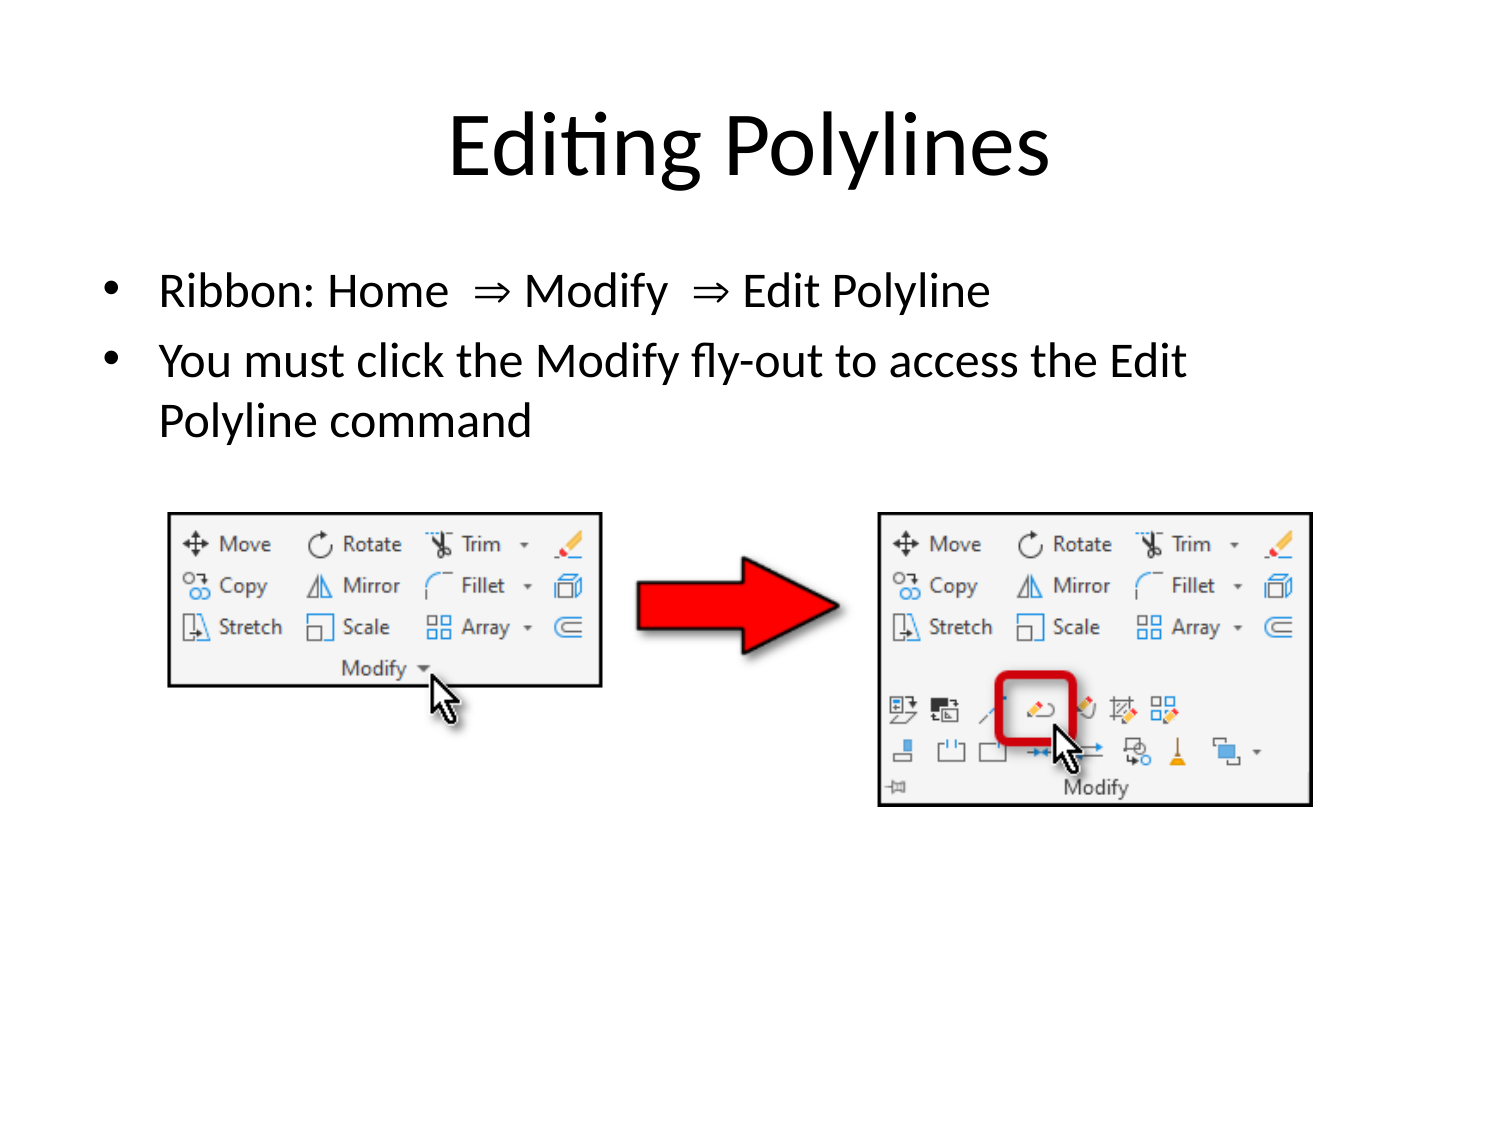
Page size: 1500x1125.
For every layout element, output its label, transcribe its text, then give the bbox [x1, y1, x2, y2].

picture [153, 512, 1313, 807]
title Editing Polylines [75, 45, 1425, 233]
list Ribbon: Home  Modify  Edit Polyline You must click the Modify fly-out to access the Edit Polyline command [87, 249, 1313, 950]
